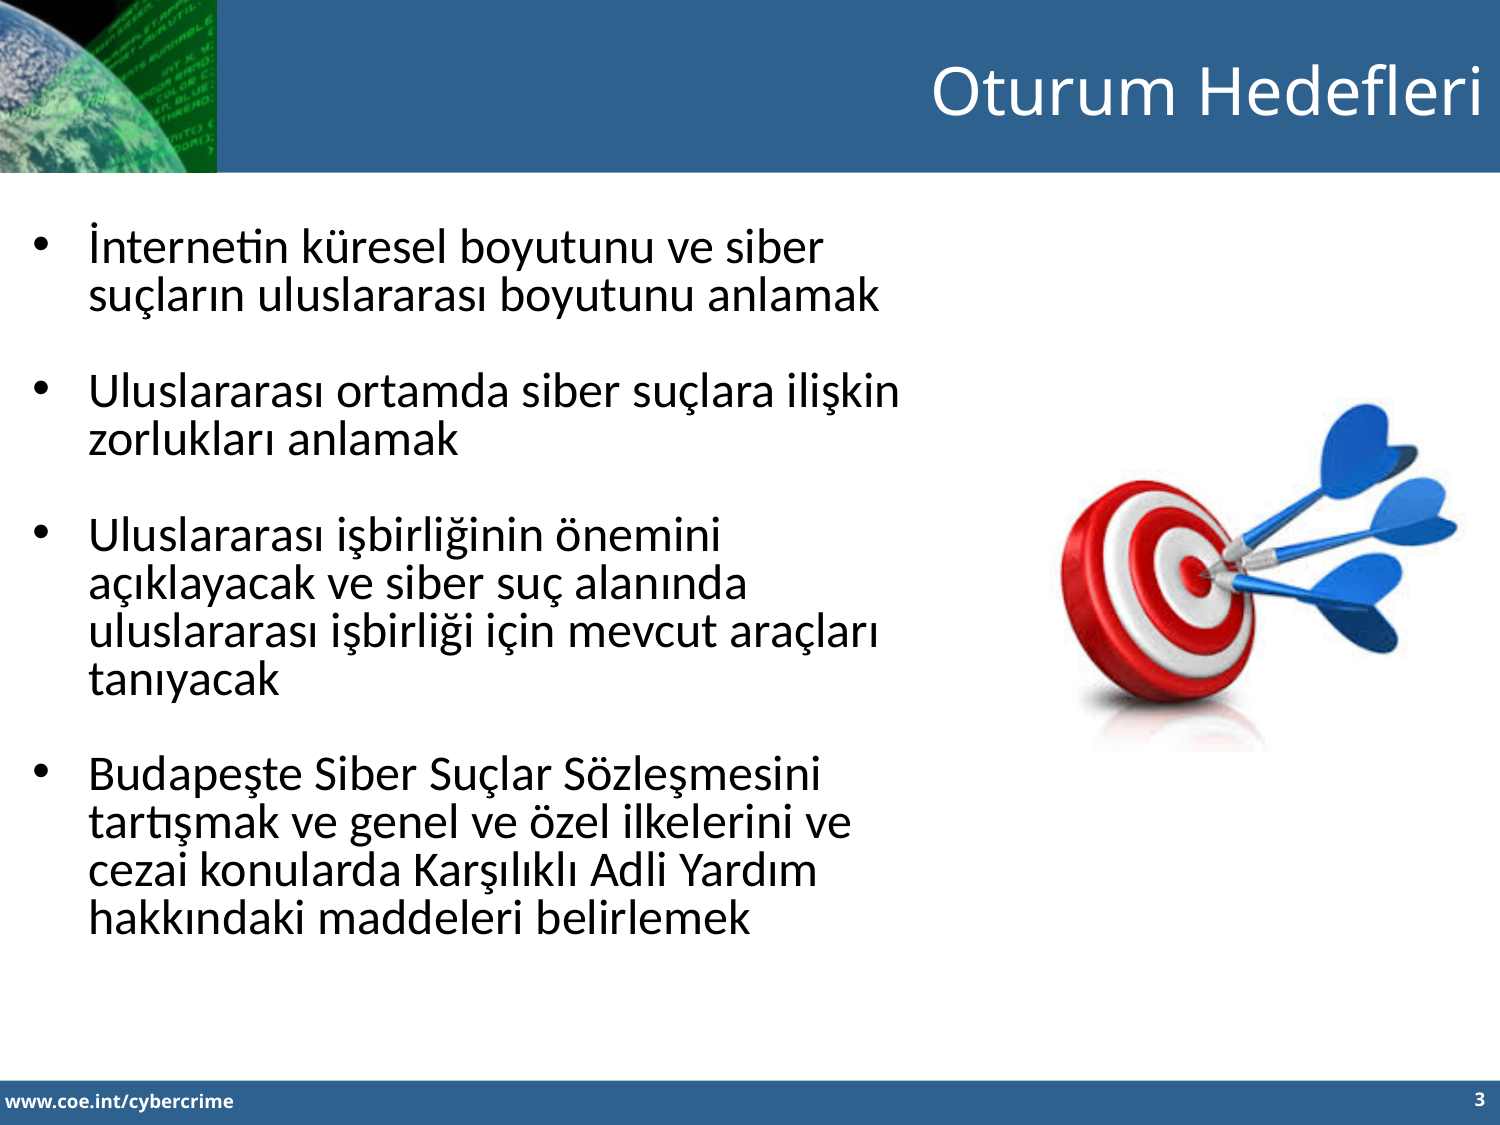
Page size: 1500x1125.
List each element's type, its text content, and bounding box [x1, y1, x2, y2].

slide_number 3 [1162, 1080, 1500, 1125]
text_box İnternetin küresel boyutunu ve siber suçların uluslararası boyutunu anlamak Uluslararası ortamda siber suçlara ilişkin zorlukları anlamak Uluslararası işbirliğinin önemini açıklayacak ve siber suç alanında uluslararası işbirliği için mevcut araçları tanıyacak Budapeşte Siber Suçlar Sözleşmesini tartışmak ve genel ve özel ilkelerini ve cezai konularda Karşılıklı Adli Yardım hakkındaki maddeleri belirlemek [17, 217, 976, 952]
text_box Oturum Hedefleri [229, 12, 1500, 166]
picture [1021, 398, 1483, 752]
picture [0, 1, 217, 173]
